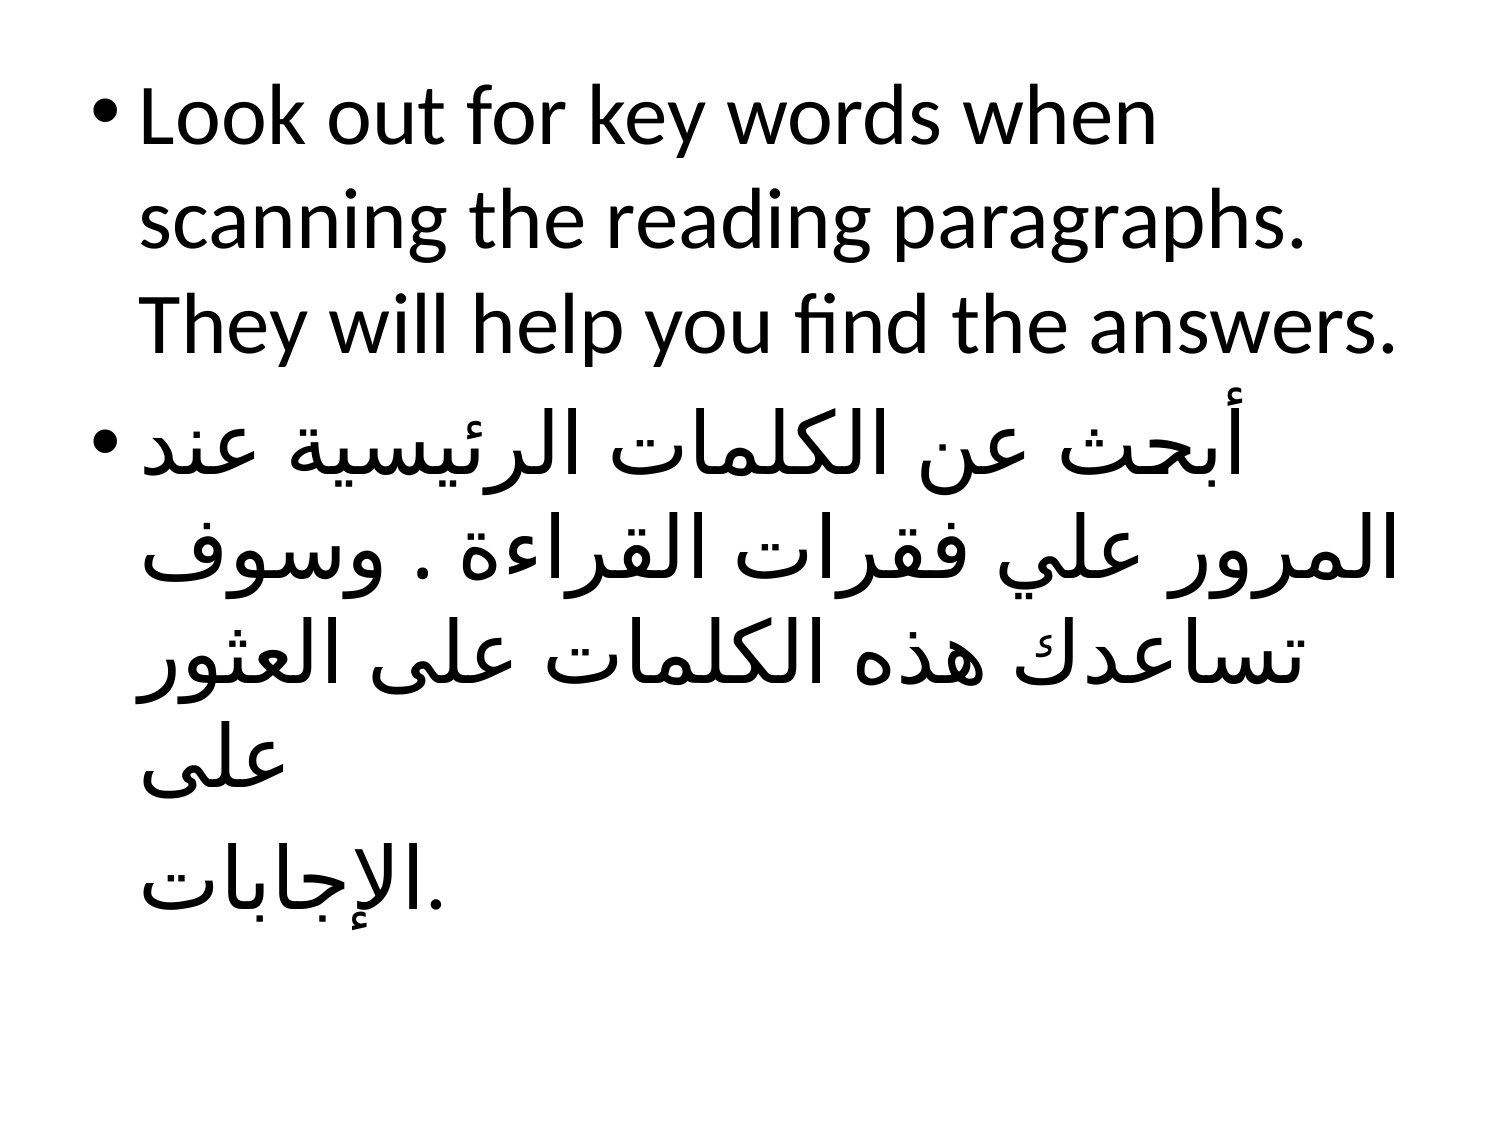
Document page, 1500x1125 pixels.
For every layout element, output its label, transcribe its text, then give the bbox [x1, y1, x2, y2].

list Look out for key words when scanning the reading paragraphs. They will help you find the answers. أبحث عن الكلمات الرئيسية عند المرور علي فقرات القراءة . وسوف تساعدك هذه الكلمات على العثور على الإجابات. [75, 50, 1425, 1005]
